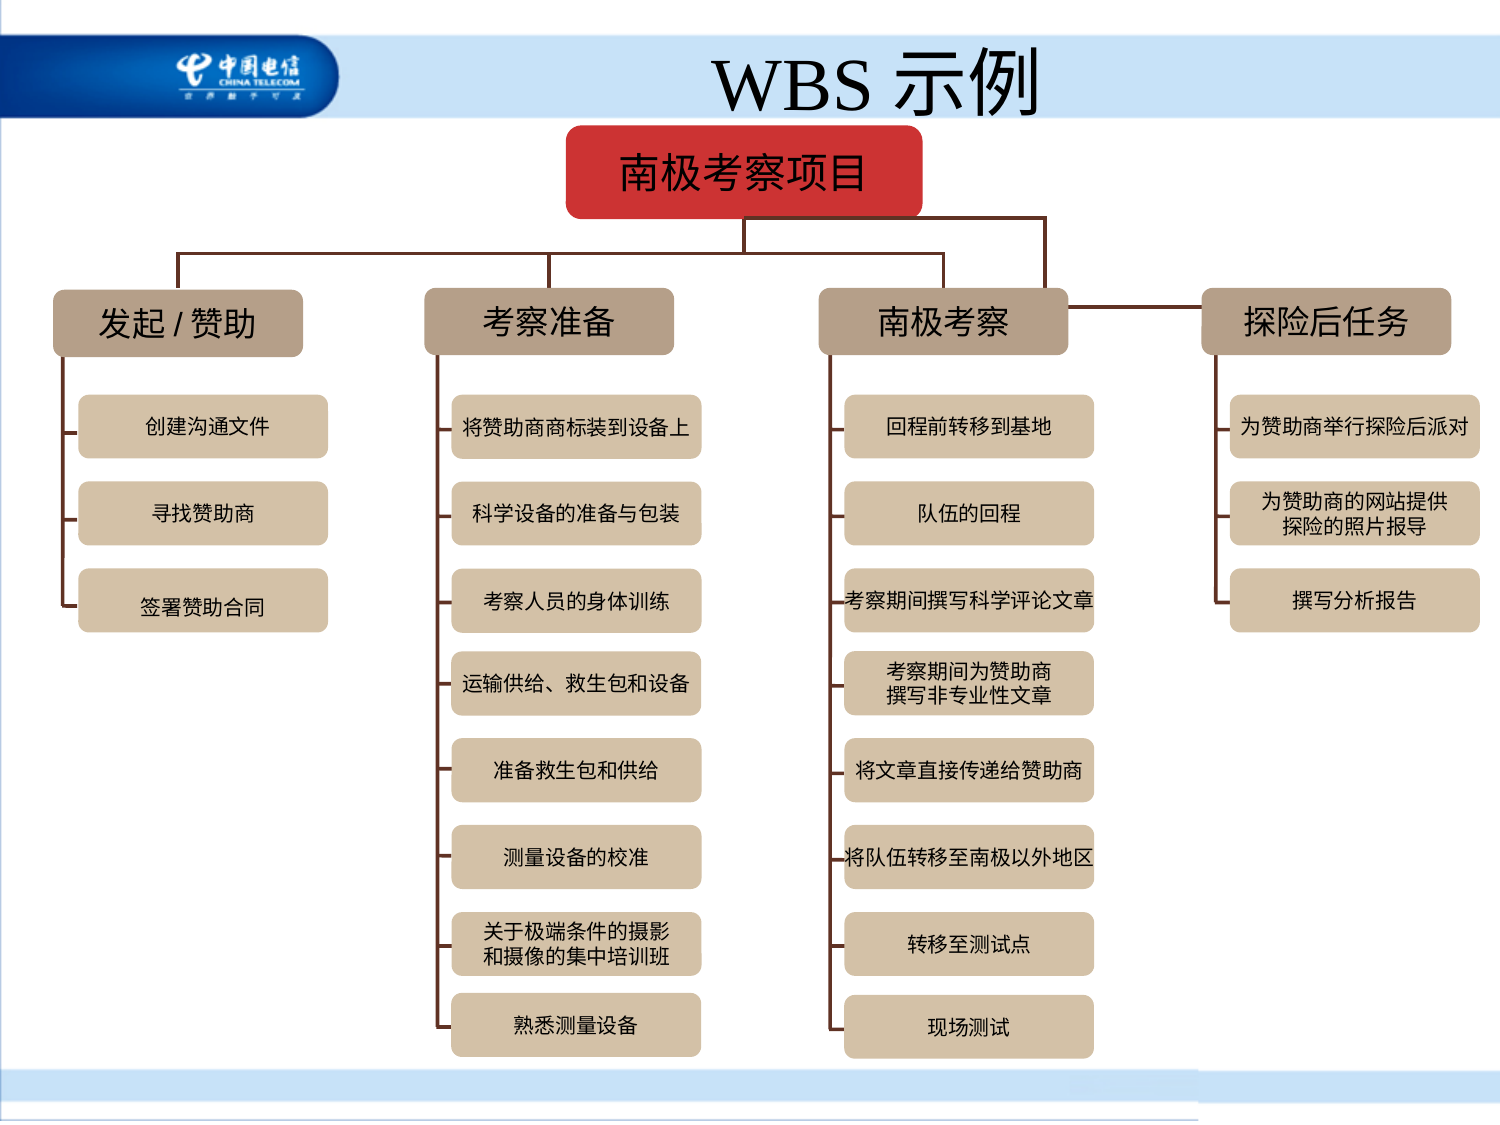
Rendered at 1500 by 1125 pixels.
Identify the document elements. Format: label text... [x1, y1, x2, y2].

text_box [52, 125, 1481, 1059]
picture [0, 0, 1500, 1121]
title WBS示例 [282, 42, 1471, 118]
